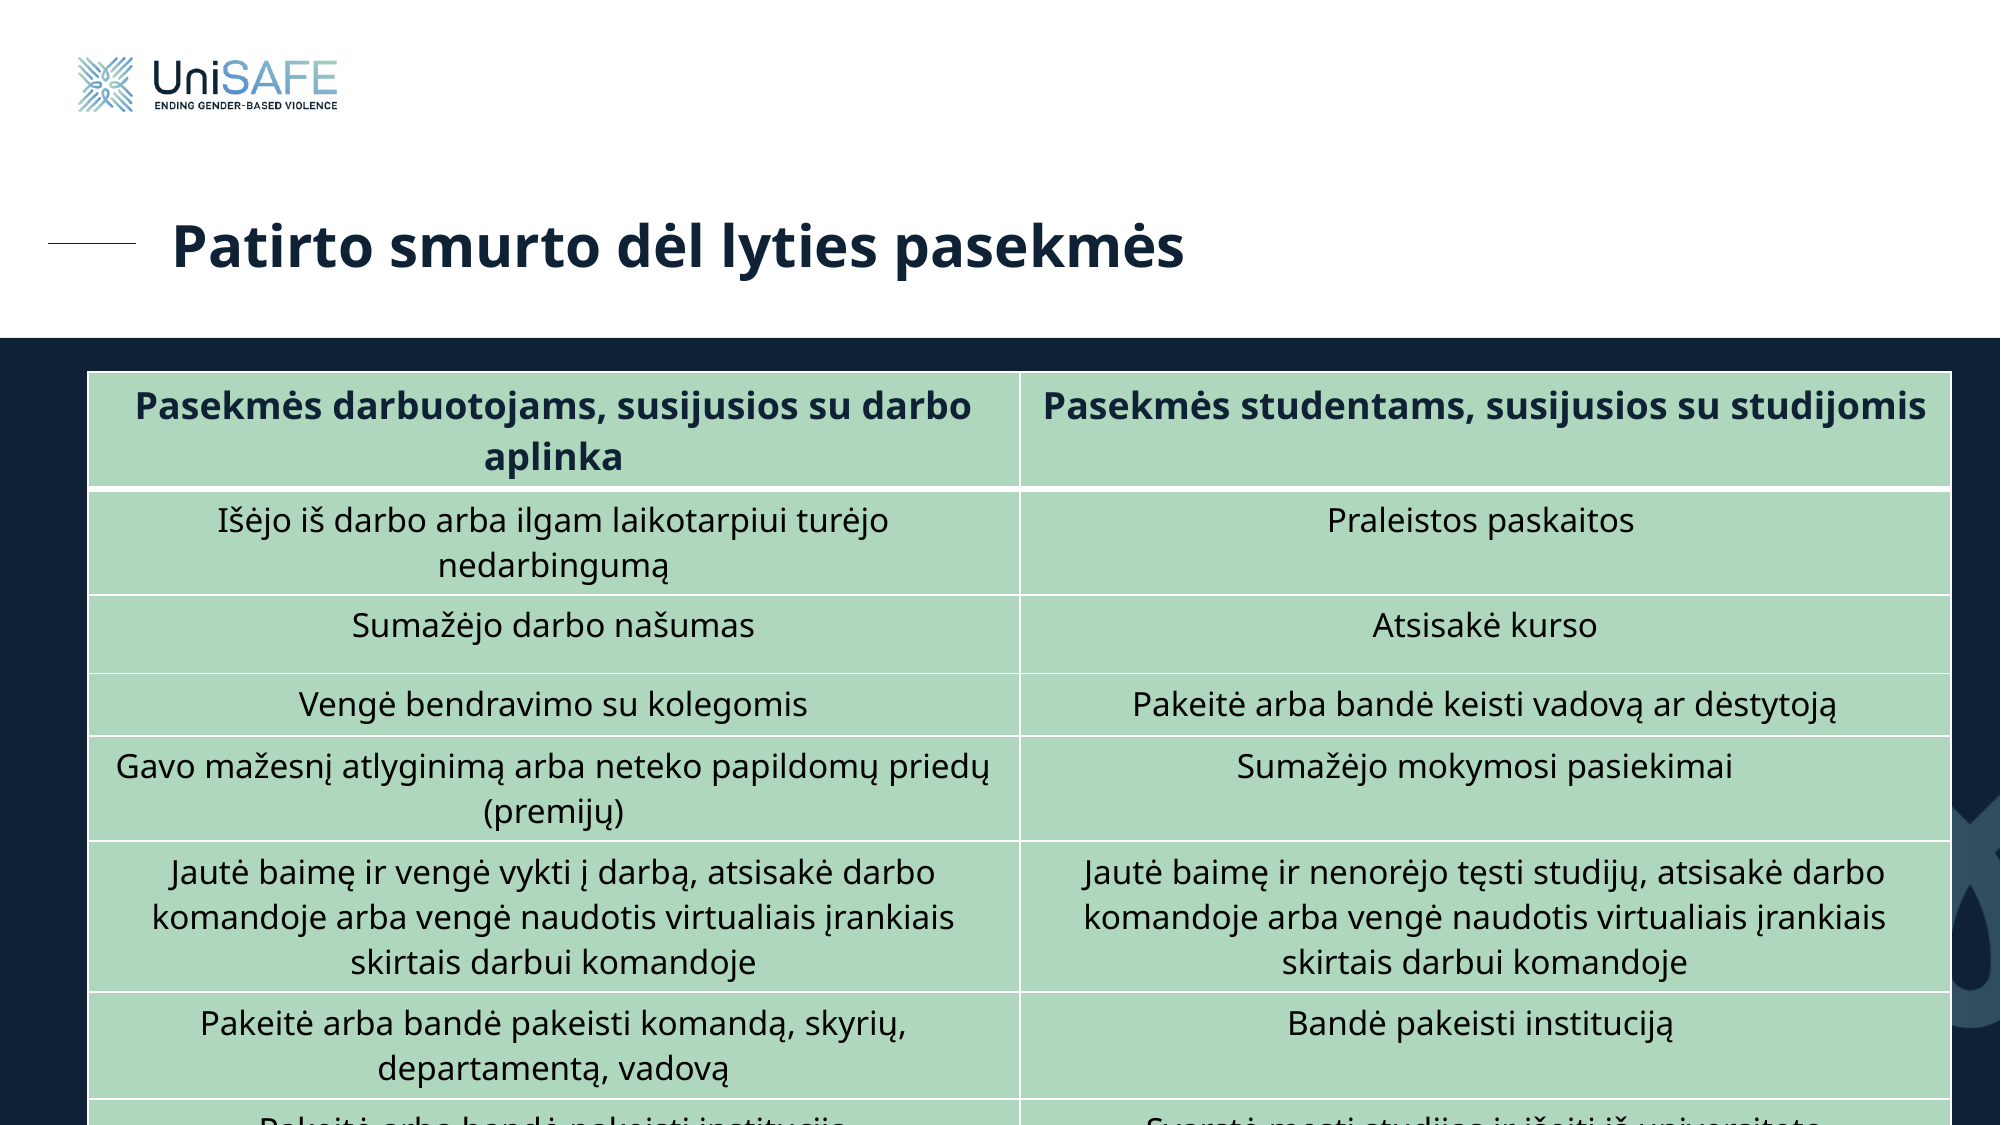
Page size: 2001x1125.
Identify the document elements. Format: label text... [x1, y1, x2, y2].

table_cell Pakeitė arba bandė pakeisti komandą, skyrių, departamentą, vadovą [89, 993, 1019, 1098]
table_cell Pakeitė arba bandė keisti vadovą ar dėstytoją [1021, 674, 1950, 735]
table_cell Atsisakė kurso [1021, 596, 1950, 673]
table_header Pasekmės darbuotojams, susijusios su darbo aplinka [89, 373, 1019, 486]
table_cell Svarstė mesti studijas ir išeiti iš universiteto [1021, 1100, 1950, 1125]
table_cell Pakeitė arba bandė pakeisti instituciją [89, 1100, 1019, 1125]
table_cell Gavo mažesnį atlyginimą arba neteko papildomų priedų (premijų) [89, 737, 1019, 840]
table_cell Jautė baimę ir vengė vykti į darbą, atsisakė darbo komandoje arba vengė naudotis virtualiais įrankiais skirtais darbui komandoje [89, 842, 1019, 991]
table_cell Sumažėjo darbo našumas [89, 596, 1019, 673]
table_header Pasekmės studentams, susijusios su studijomis [1021, 373, 1950, 486]
title Patirto smurto dėl lyties pasekmės [171, 185, 2000, 313]
table_cell Išėjo iš darbo arba ilgam laikotarpiui turėjo nedarbingumą [89, 492, 1019, 594]
table_cell Jautė baimę ir nenorėjo tęsti studijų, atsisakė darbo komandoje arba vengė naudotis virtualiais įrankiais skirtais darbui komandoje [1021, 842, 1950, 991]
table_cell Sumažėjo mokymosi pasiekimai [1021, 737, 1950, 840]
table_cell Vengė bendravimo su kolegomis [89, 674, 1019, 735]
picture [78, 57, 337, 112]
table_cell Bandė pakeisti instituciją [1021, 993, 1950, 1098]
table_cell Praleistos paskaitos [1021, 492, 1950, 594]
